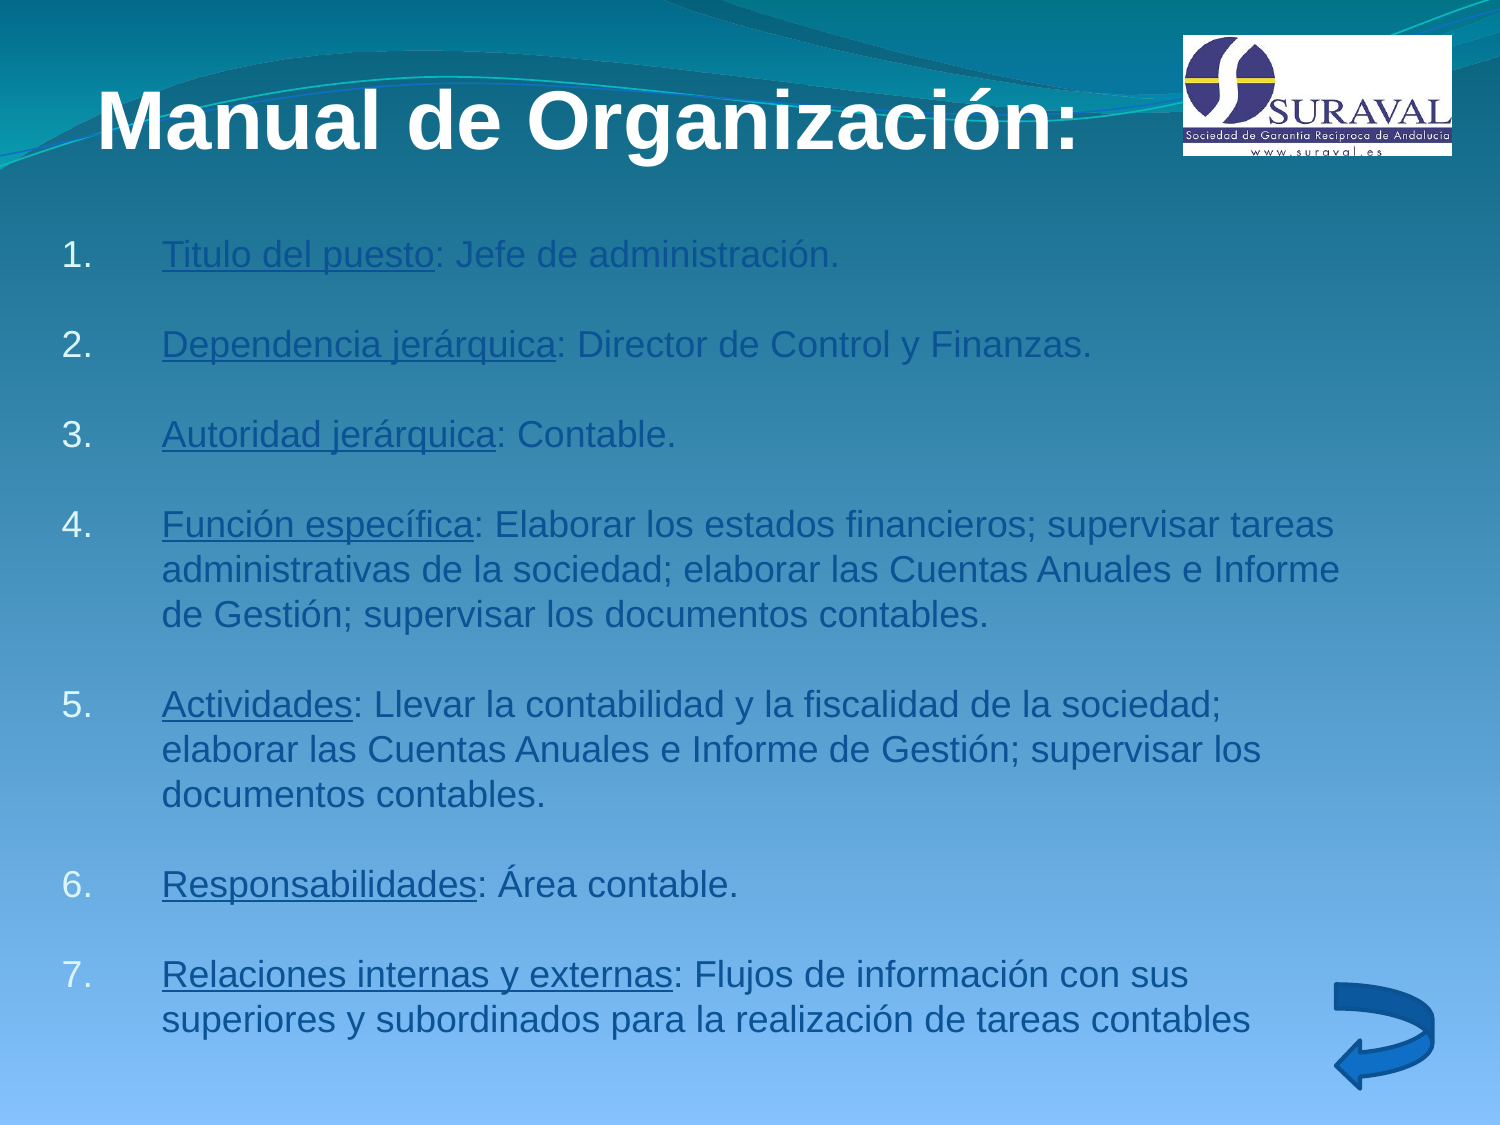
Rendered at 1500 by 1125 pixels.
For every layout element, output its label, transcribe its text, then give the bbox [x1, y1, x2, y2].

picture [1183, 34, 1452, 156]
text_box [1333, 982, 1435, 1091]
text_box Manual de Organización: [81, 58, 1301, 174]
text_box Titulo del puesto: Jefe de administración. Dependencia jerárquica: Director de Control y Finanzas. Autoridad jerárquica: Contable. Función específica: Elaborar los estados financieros; supervisar tareas administrativas de la sociedad; elaborar las Cuentas Anuales e Informe de Gestión; supervisar los documentos contables. Actividades: Llevar la contabilidad y la fiscalidad de la sociedad; elaborar las Cuentas Anuales e Informe de Gestión; supervisar los documentos contables. Responsabilidades: Área contable. Relaciones internas y externas: Flujos de información con sus superiores y subordinados para la realización de tareas contables [46, 222, 1383, 1048]
text_box [1177, 58, 1301, 167]
